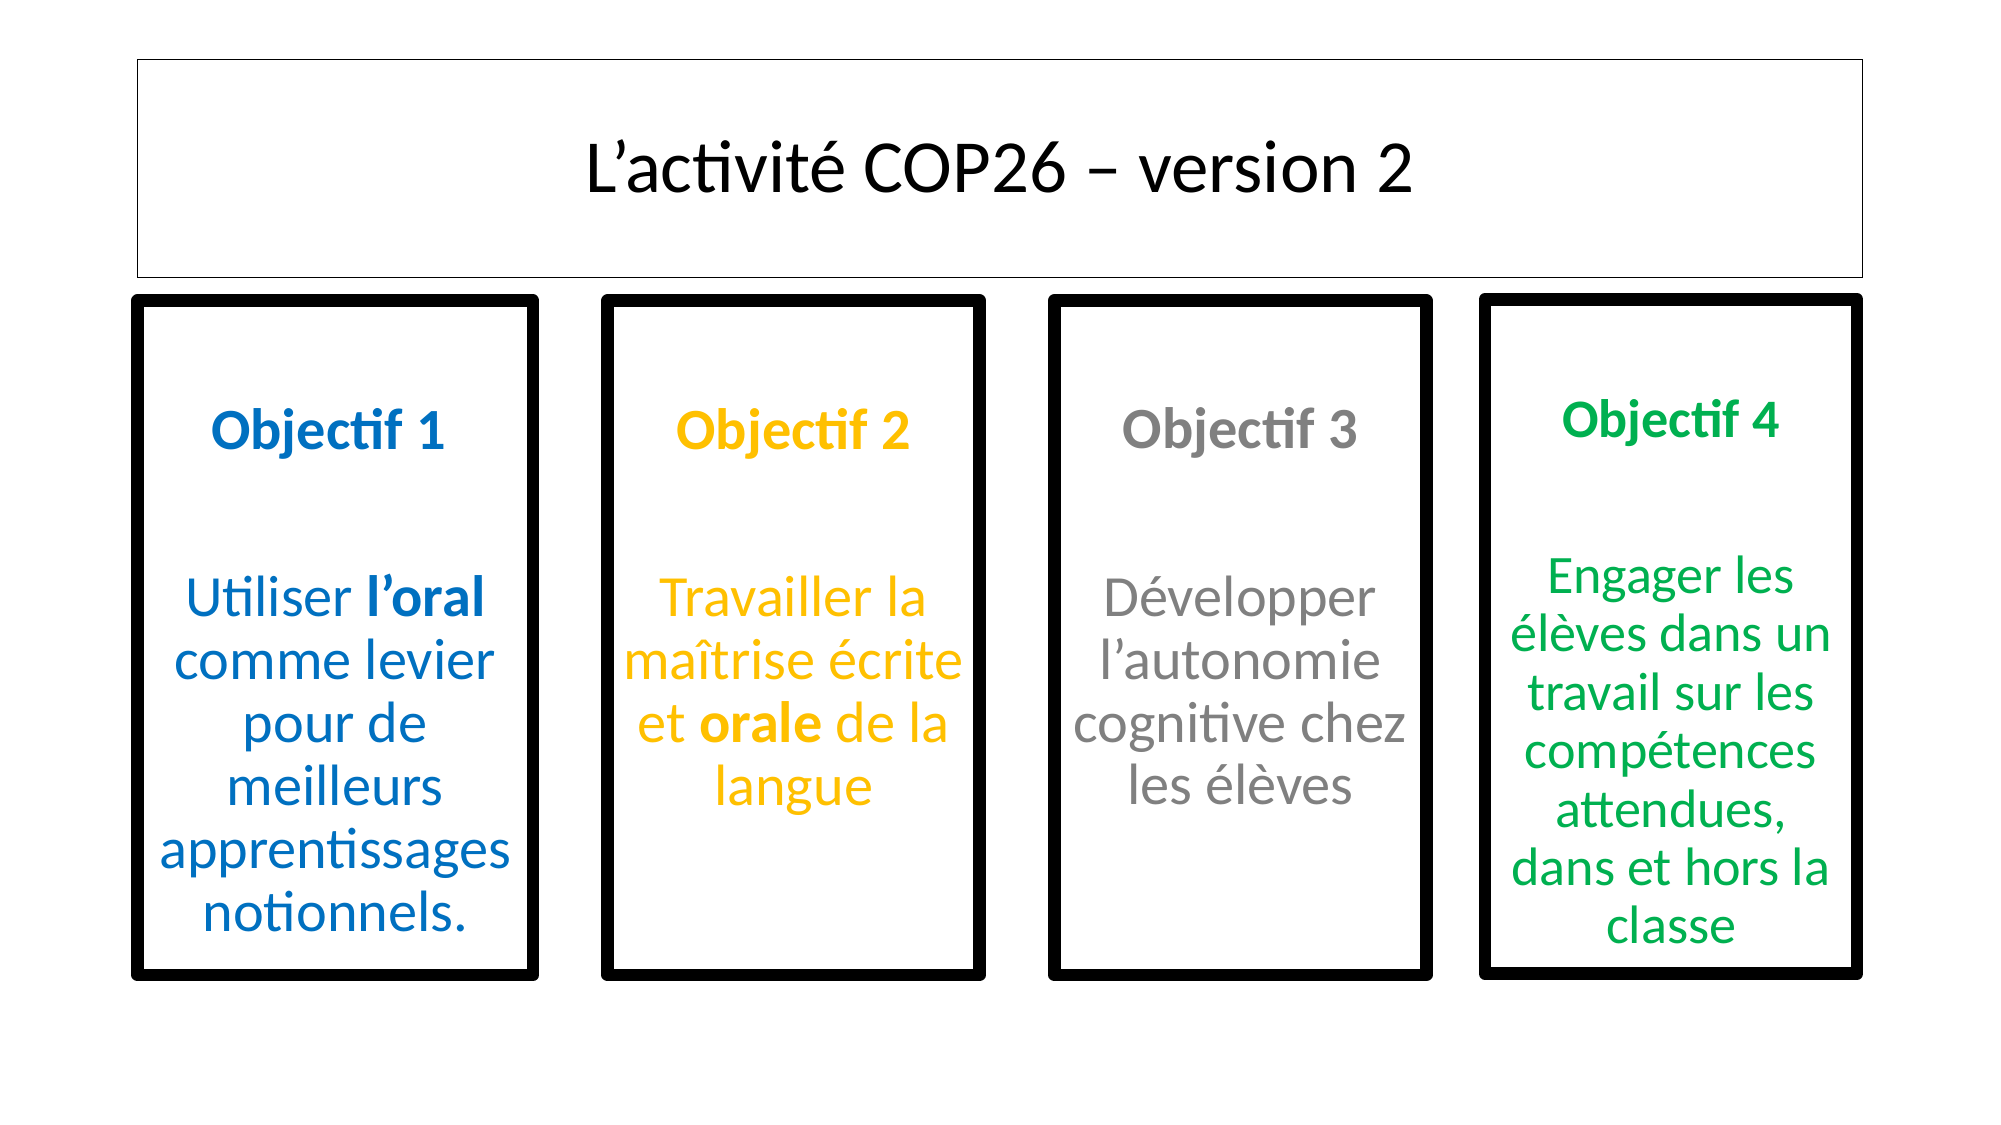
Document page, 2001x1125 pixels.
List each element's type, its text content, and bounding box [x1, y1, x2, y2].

text_box Objectif 3 Développer l’autonomie cognitive chez les élèves [1054, 300, 1427, 975]
text_box Objectif 4 Engager les élèves dans un travail sur les compétences attendues, dans et hors la classe [1485, 299, 1858, 974]
list Objectif 2 Travailler la maîtrise écrite et orale de la langue [607, 300, 980, 975]
title L’activité COP26 – version 2 [137, 59, 1863, 278]
list Objectif 1 Utiliser l’oral comme levier pour de meilleurs apprentissages notionnels. [137, 300, 533, 975]
